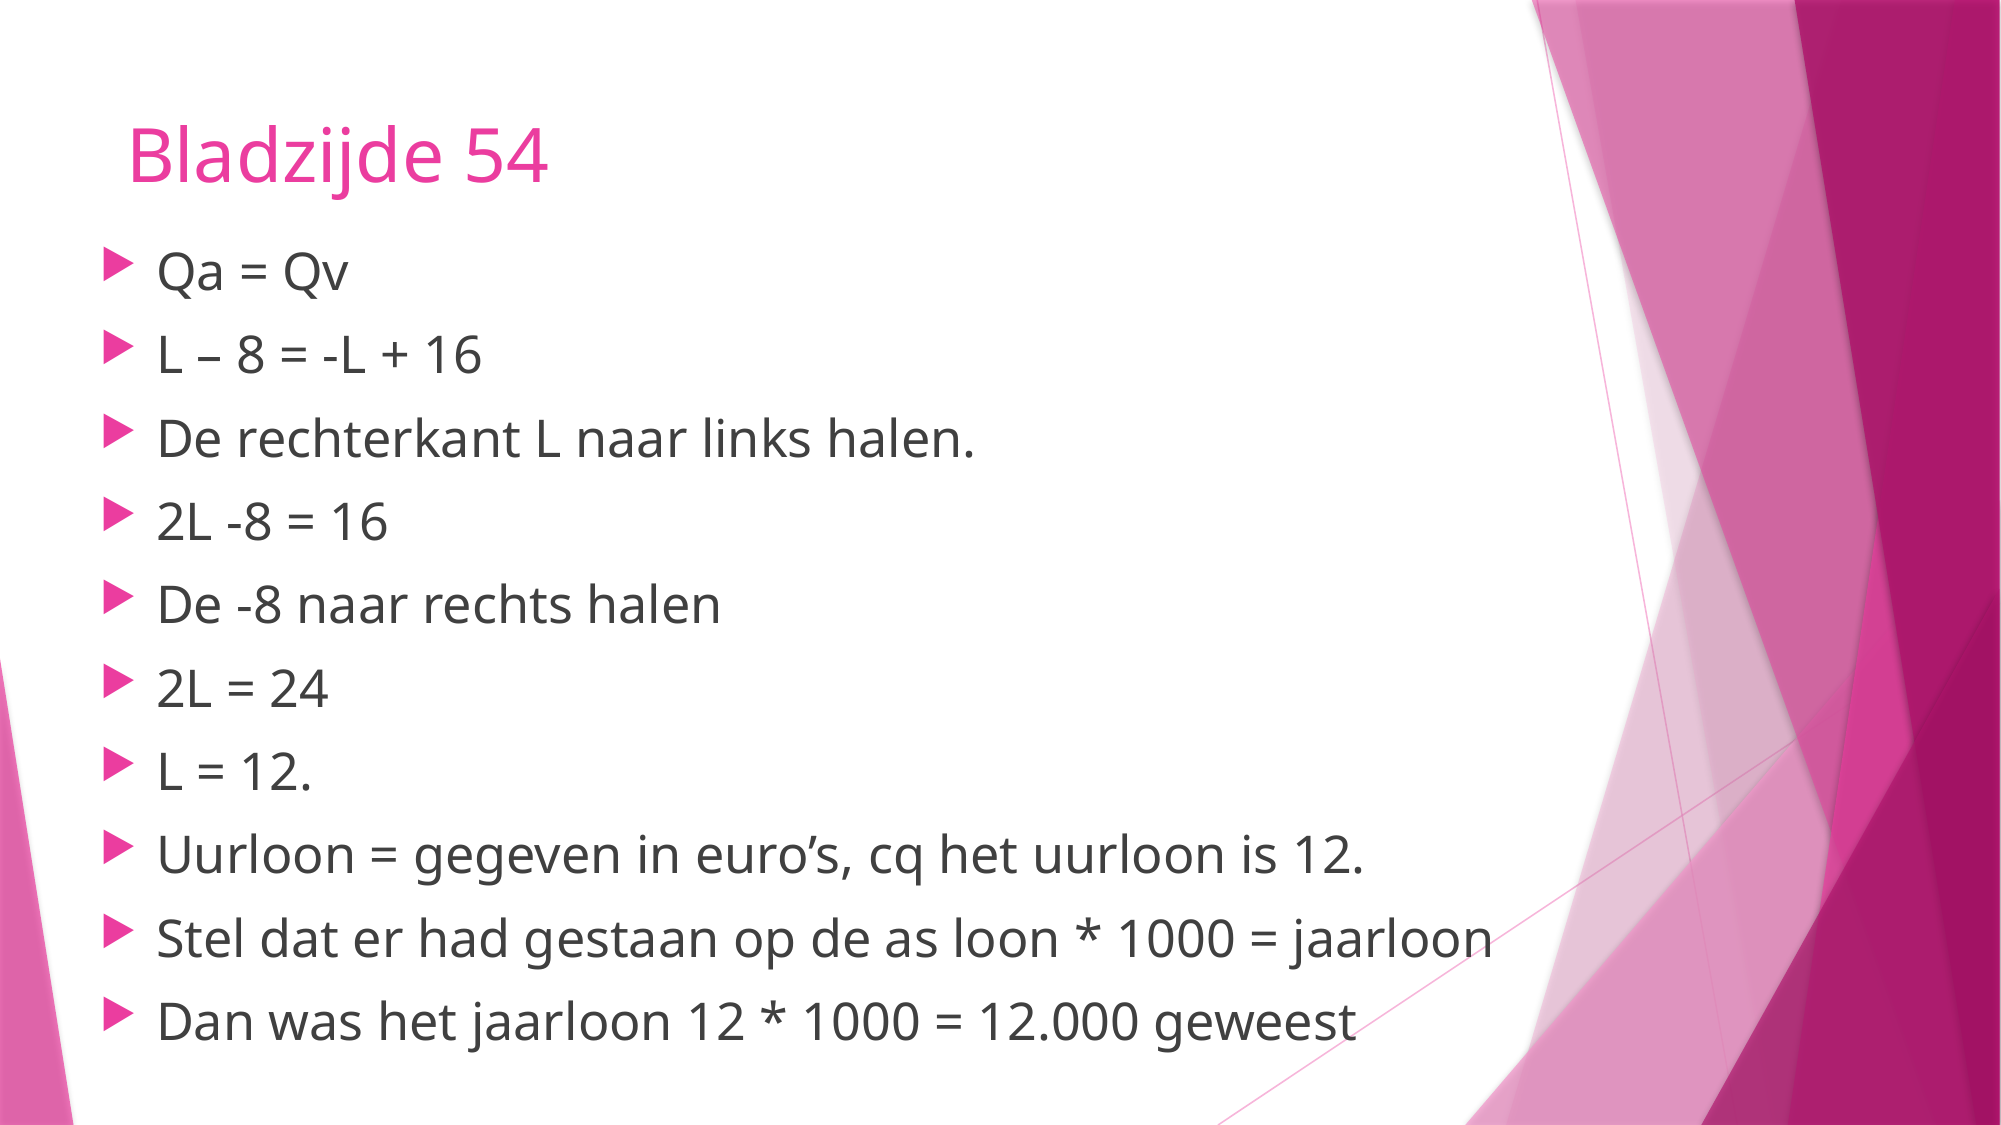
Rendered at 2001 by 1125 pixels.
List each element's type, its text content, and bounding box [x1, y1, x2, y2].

list Qa = Qv L – 8 = -L + 16 De rechterkant L naar links halen. 2L -8 = 16 De -8 naar rechts halen 2L = 24 L = 12. Uurloon = gegeven in euro’s, cq het uurloon is 12. Stel dat er had gestaan op de as loon * 1000 = jaarloon Dan was het jaarloon 12 * 1000 = 12.000 geweest [84, 230, 1522, 991]
title Bladzijde 54 [111, 99, 1522, 230]
